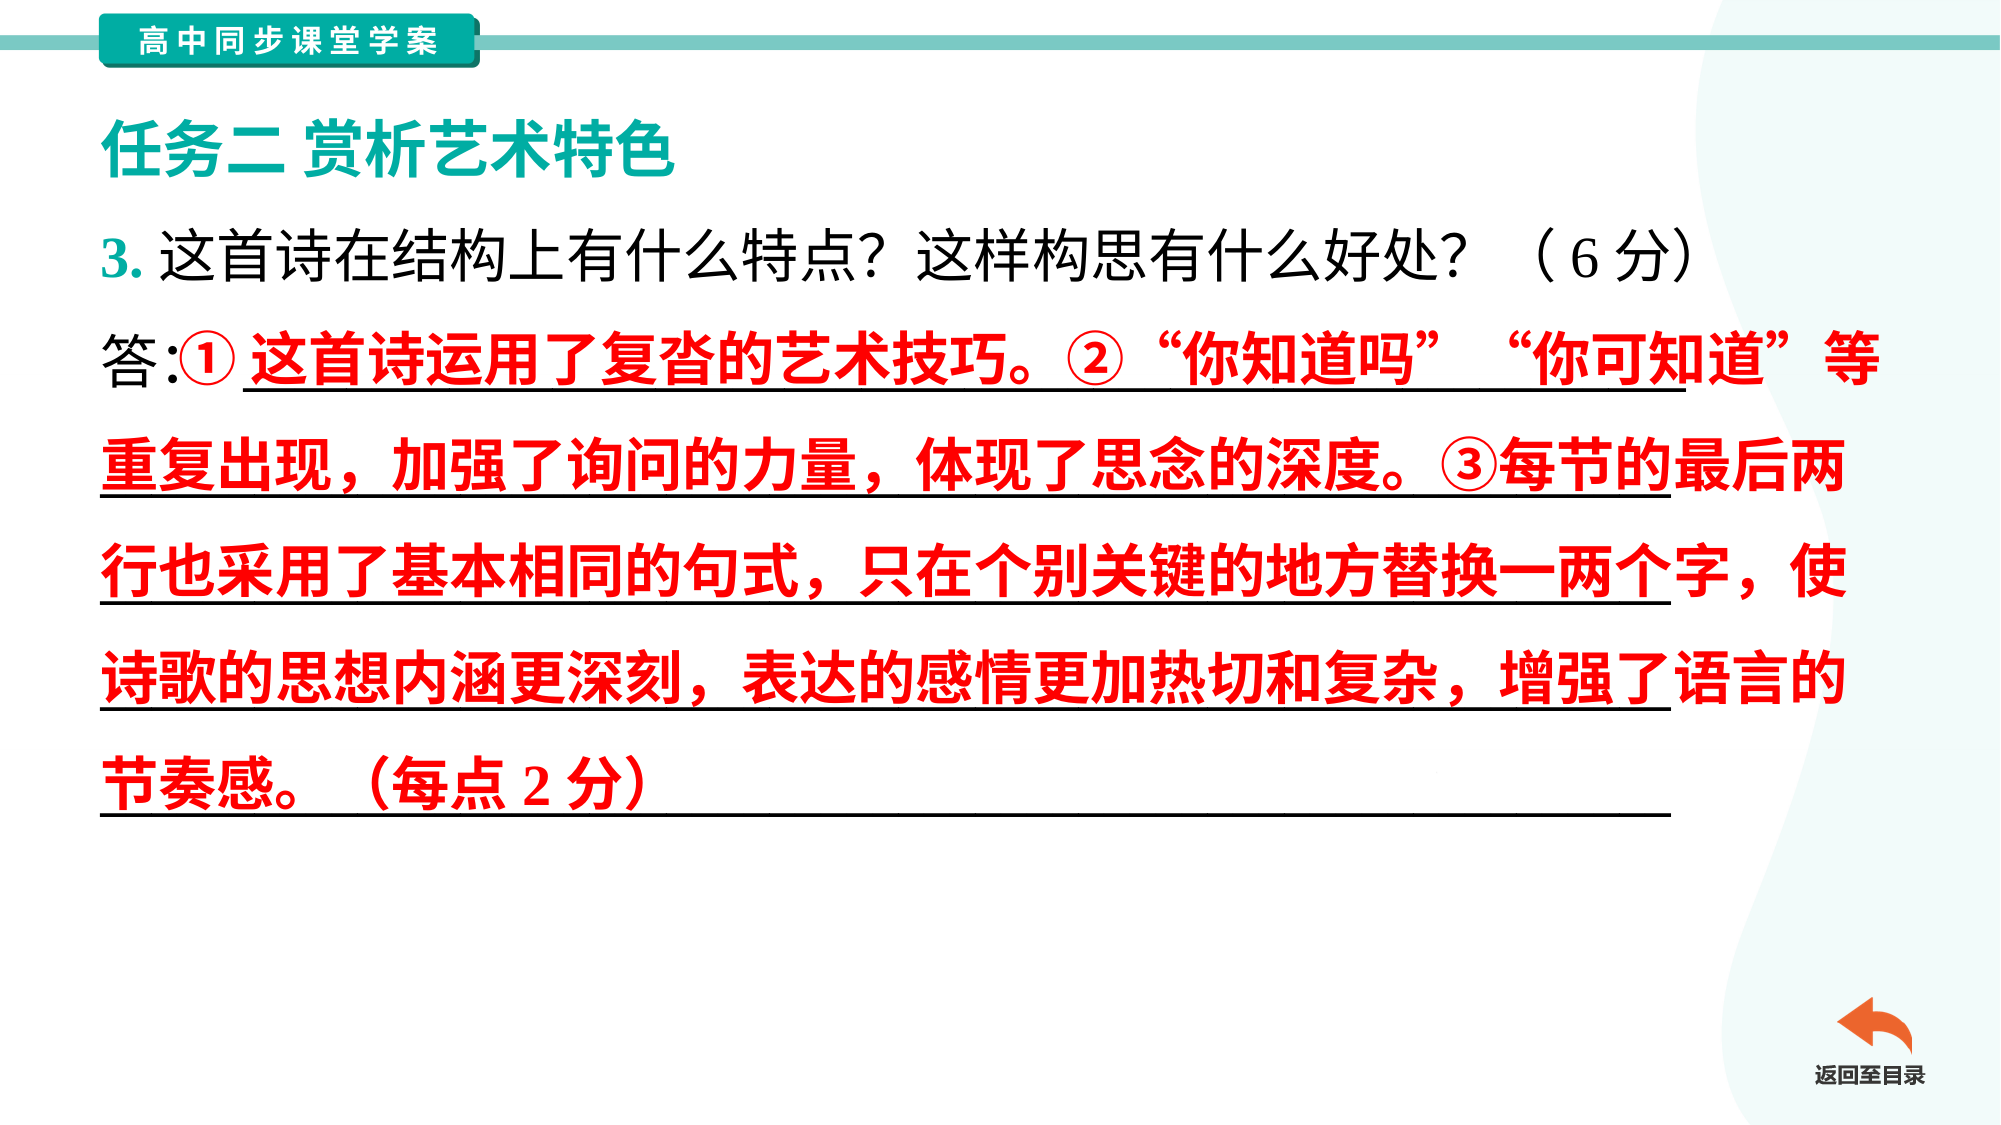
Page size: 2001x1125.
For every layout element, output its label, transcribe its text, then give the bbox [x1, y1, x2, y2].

text_box ①这首诗运用了复沓的艺术技巧。②“你知道吗”“你可知道”等 重复出现，加强了询问的力量，体现了思念的深度。③每节的最后两 行也采用了基本相同的句式，只在个别关键的地方替换一两个字，使 诗歌的思想内涵更深刻，表达的感情更加热切和复杂，增强了语言的 节奏感。（每点2分） [100, 285, 1899, 818]
picture [0, 0, 2000, 1125]
text_box 任务二 赏析艺术特色 [100, 76, 1899, 183]
text_box 3.这首诗在结构上有什么特点？这样构思有什么好处？（6分） 答： ________________________________________________________ _____________________________________________________________ _____________________________________________________________ _____________________________________________________________ _____________________________________________________________ [100, 183, 1899, 285]
